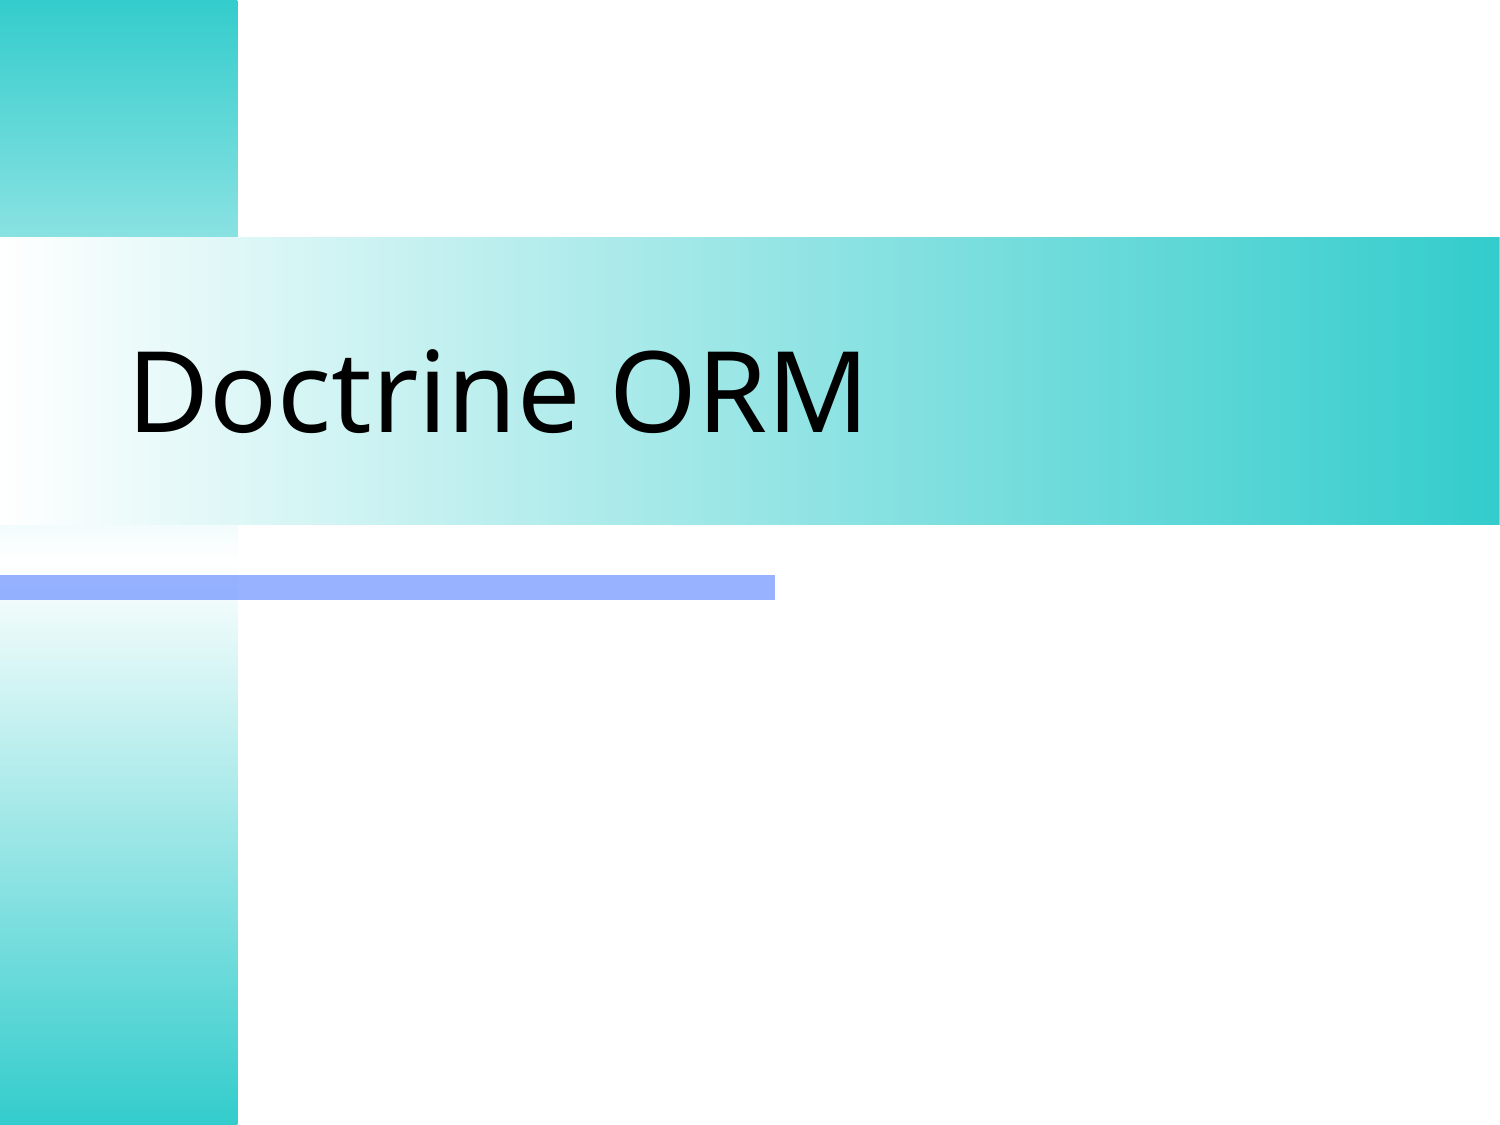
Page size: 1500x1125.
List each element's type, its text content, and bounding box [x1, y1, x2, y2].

title Doctrine ORM [112, 274, 1388, 501]
